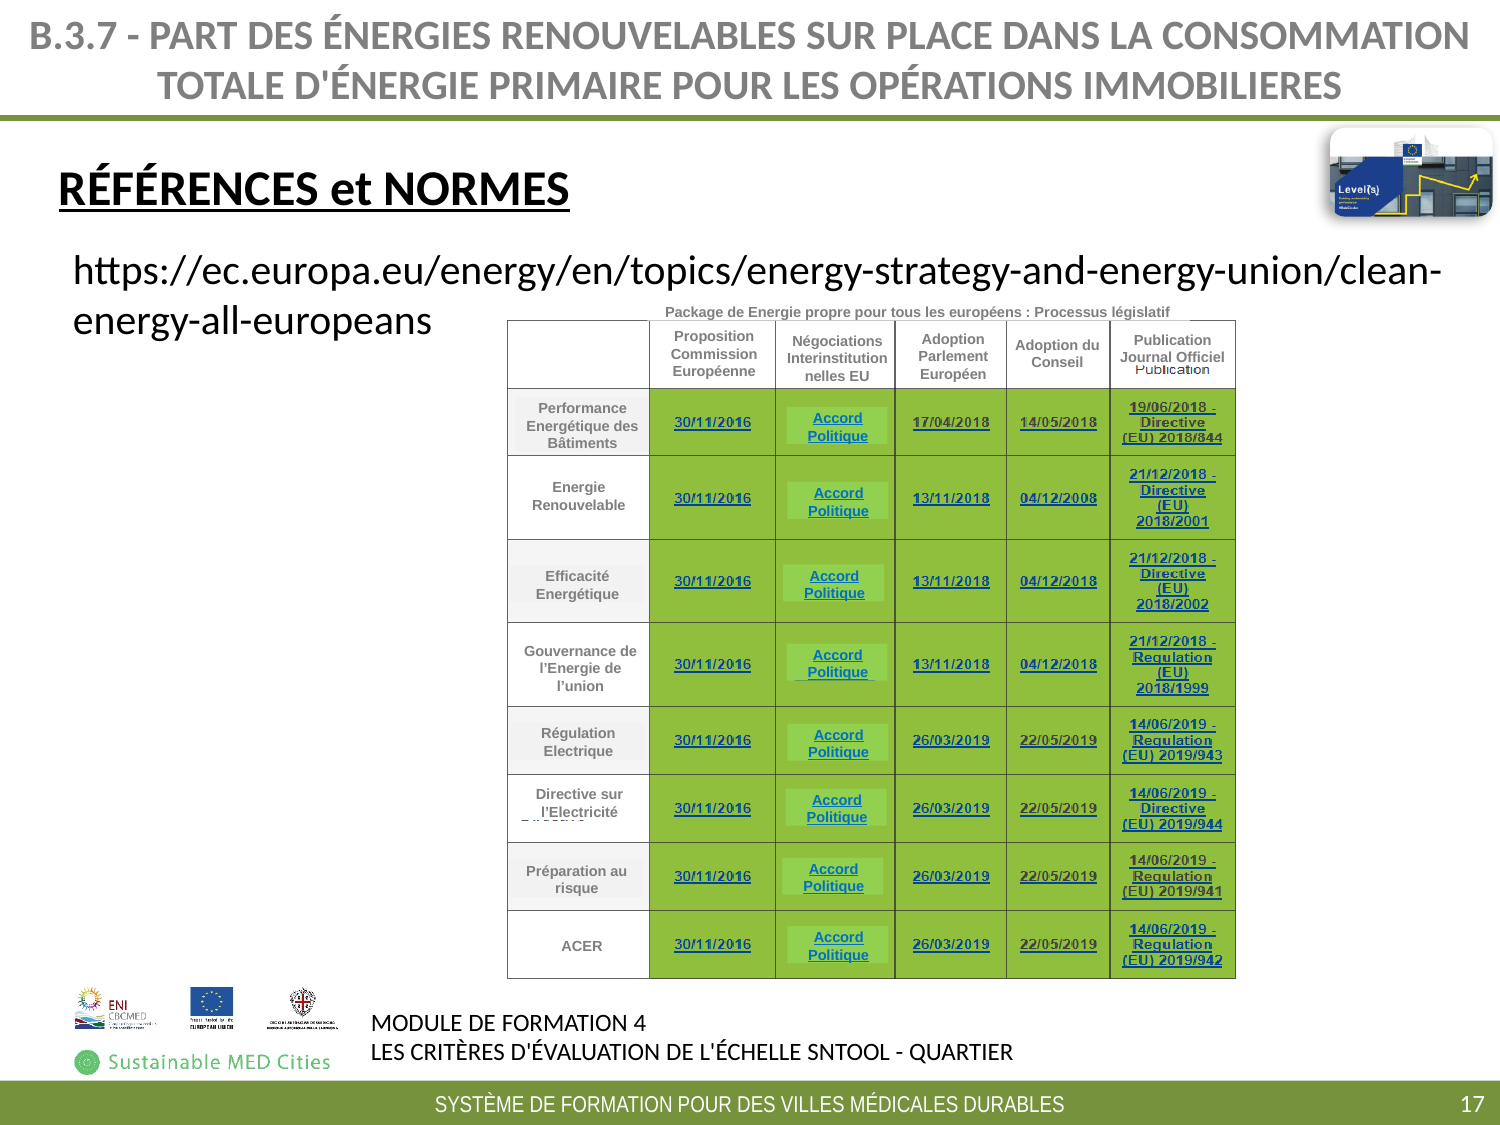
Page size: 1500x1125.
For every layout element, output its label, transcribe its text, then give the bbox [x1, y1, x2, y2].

picture [1329, 127, 1493, 217]
picture [502, 298, 1243, 983]
title B.3.7 - PART DES ÉNERGIES RENOUVELABLES SUR PLACE DANS LA CONSOMMATION TOTALE D'ÉNERGIE PRIMAIRE POUR LES OPÉRATIONS IMMOBILIERES [0, 0, 1500, 117]
text_box RÉFÉRENCES et NORMES [43, 147, 1331, 235]
slide_number ‹#› [1149, 1079, 1500, 1125]
text_box https://ec.europa.eu/energy/en/topics/energy-strategy-and-energy-union/clean-energy-all-europeans [57, 234, 1500, 400]
picture [62, 978, 356, 1080]
